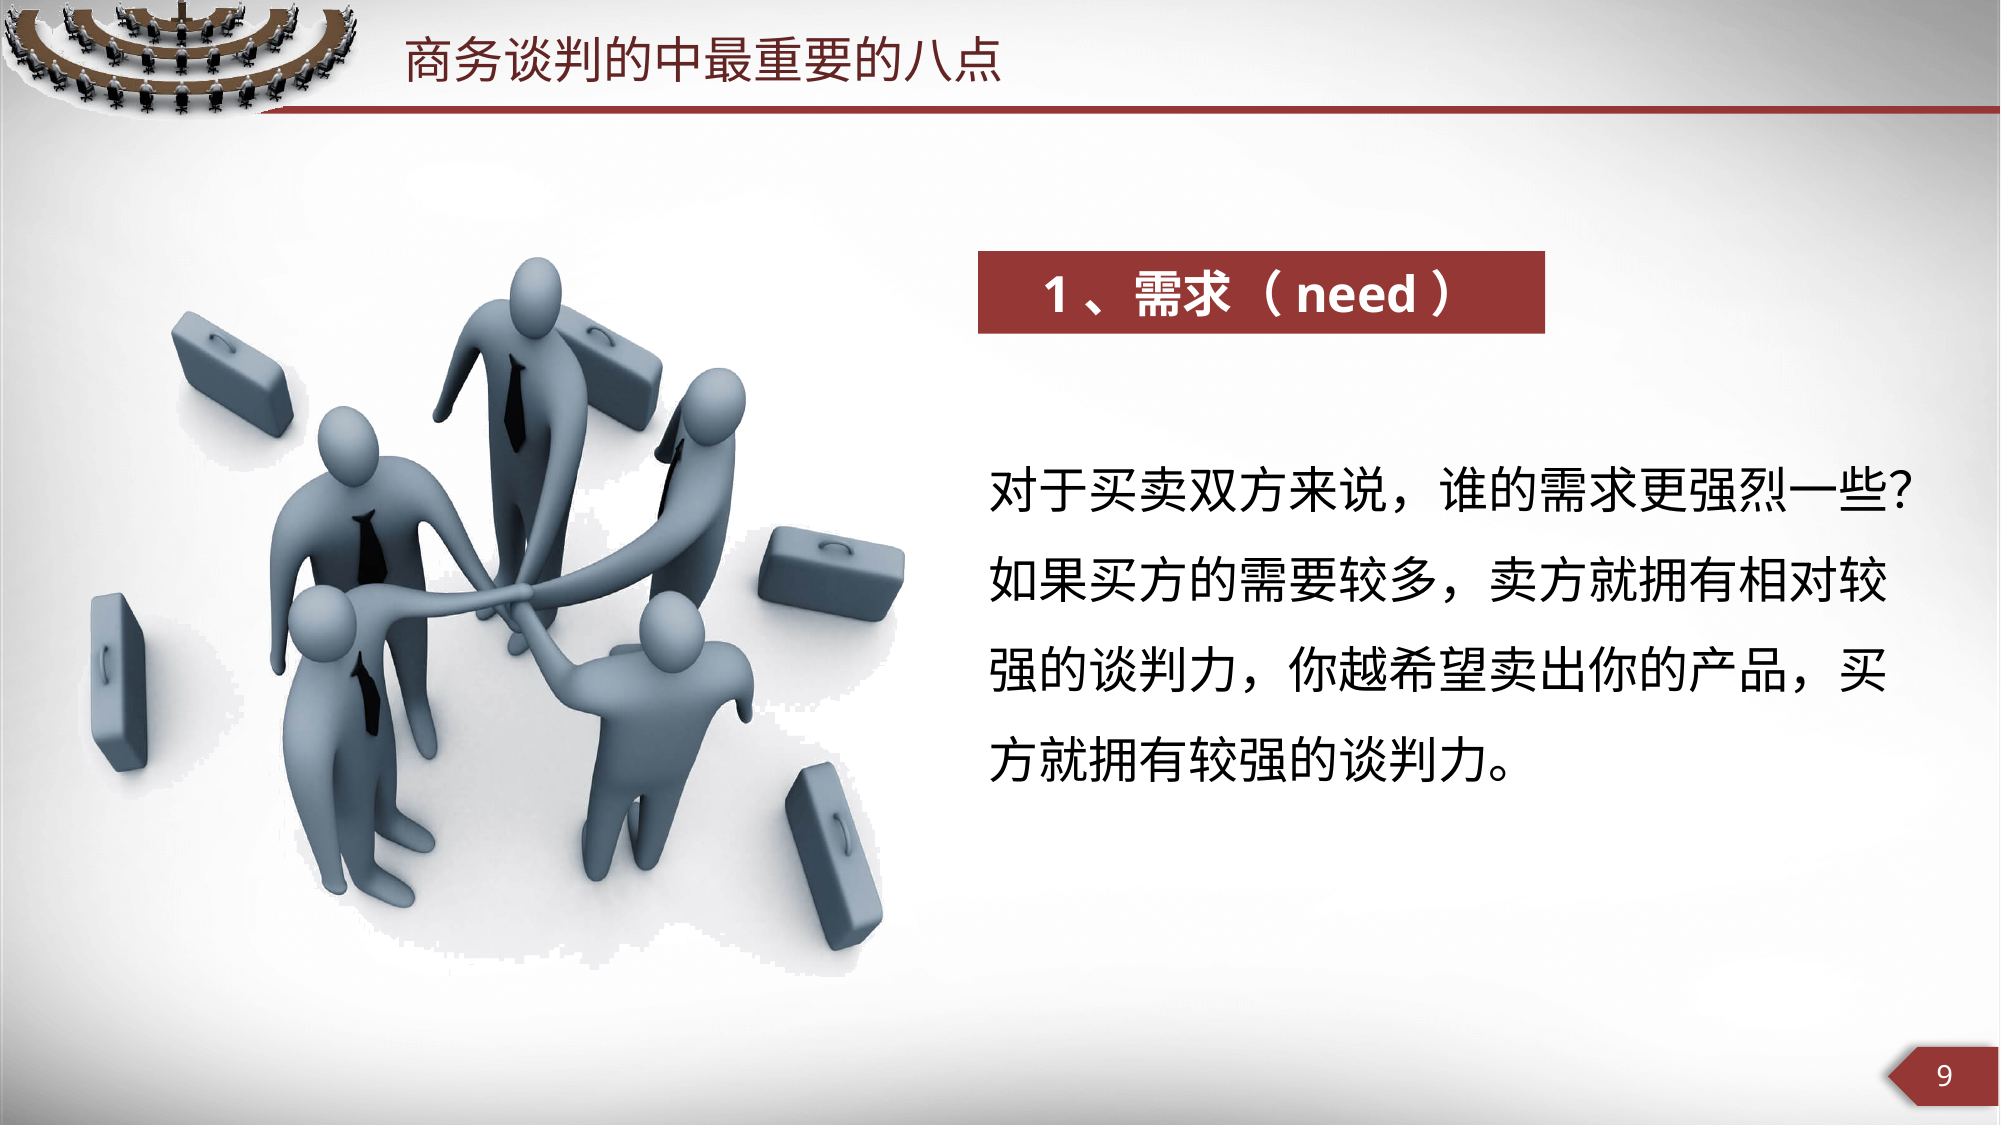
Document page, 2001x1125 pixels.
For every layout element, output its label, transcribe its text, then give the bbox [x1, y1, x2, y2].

picture [0, 0, 2001, 1125]
text_box 1、需求（need） [1010, 251, 1546, 334]
text_box 对于买卖双方来说，谁的需求更强烈一些？如果买方的需要较多，卖方就拥有相对较强的谈判力，你越希望卖出你的产品，买方就拥有较强的谈判力。 [1010, 420, 1952, 858]
list 商务谈判的中最重要的八点 [388, 11, 1074, 107]
slide_number 9 [1889, 1046, 2000, 1107]
